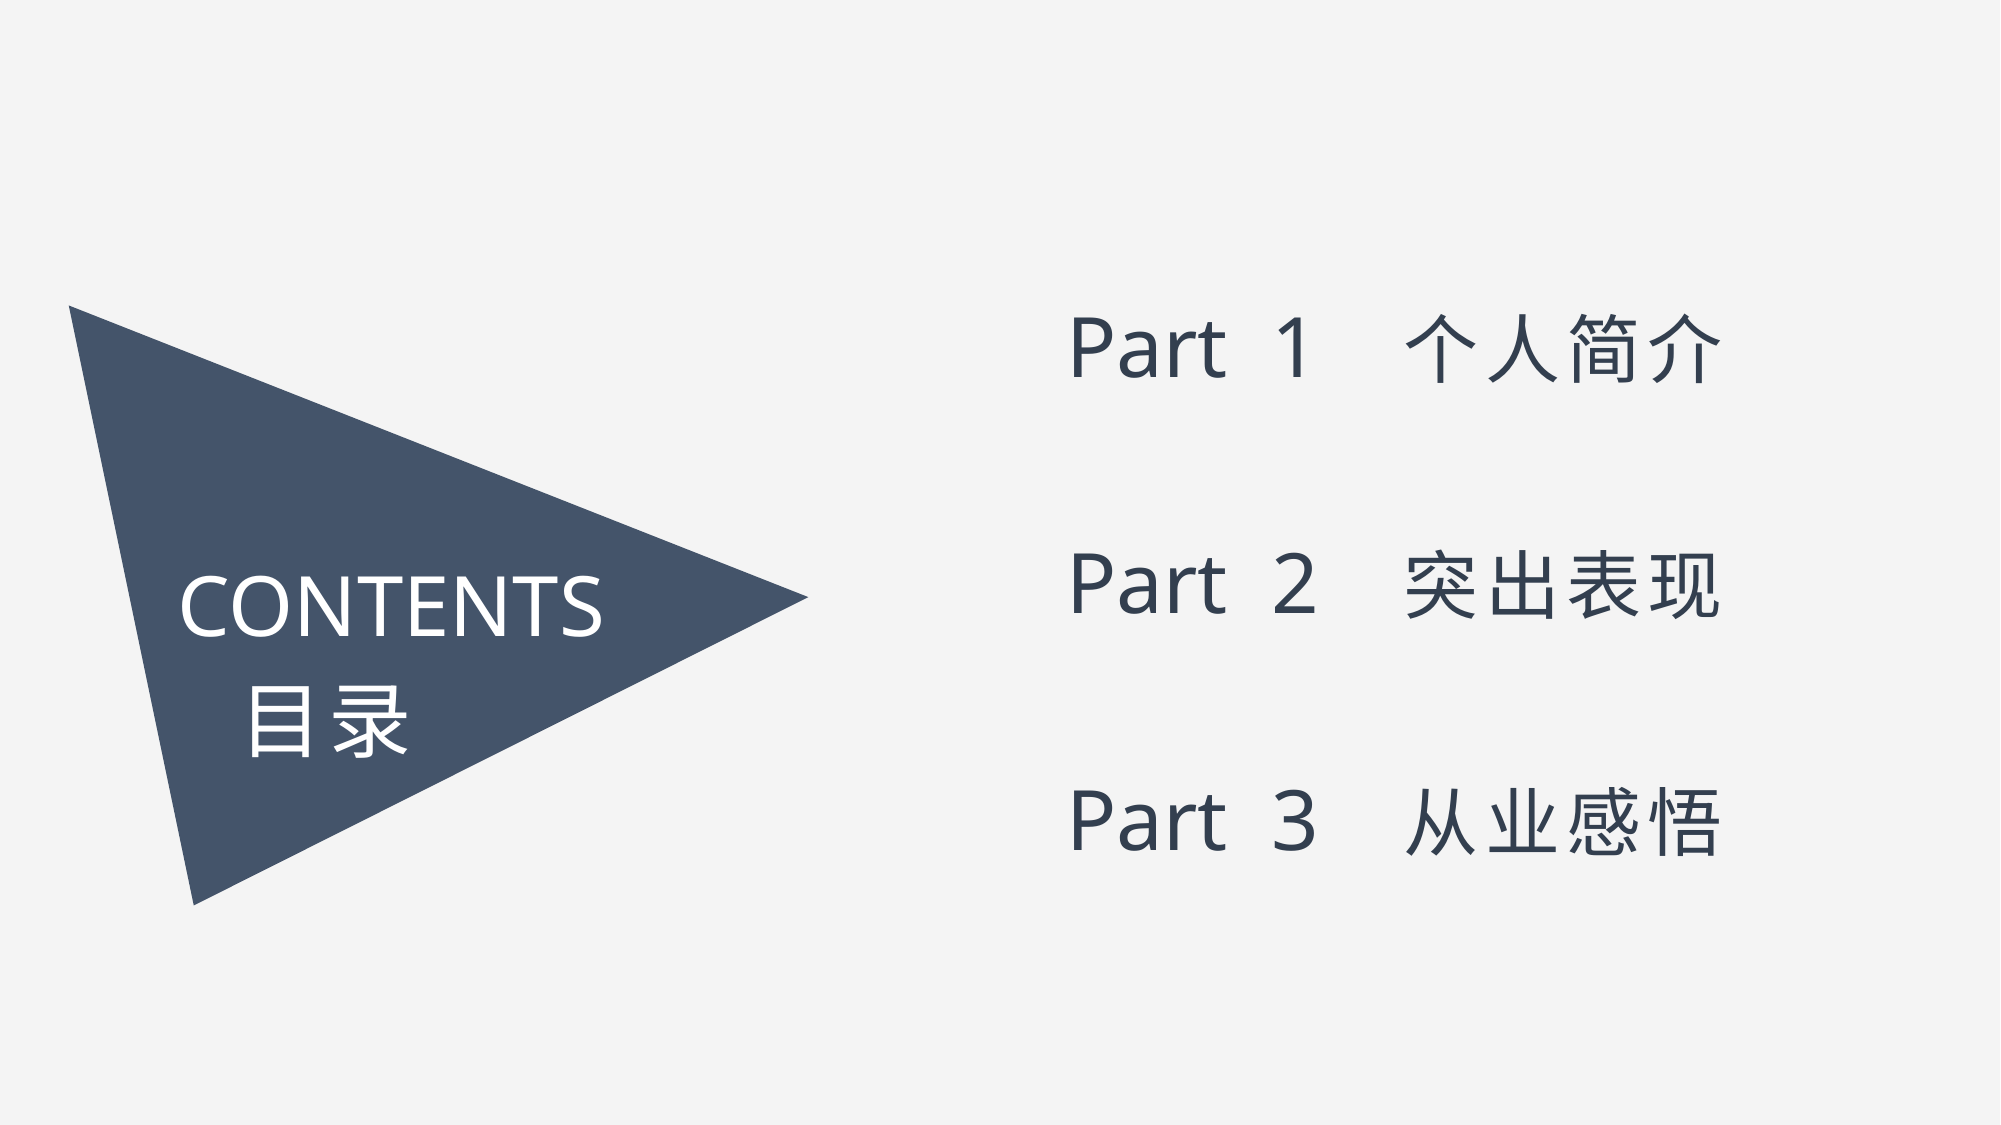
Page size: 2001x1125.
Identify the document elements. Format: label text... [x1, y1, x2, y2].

text_box 目录 [224, 661, 439, 776]
text_box Part 2 突出表现 [1051, 523, 1738, 638]
text_box [67, 303, 811, 907]
text_box Part 1 个人简介 [1051, 286, 1738, 402]
text_box CONTENTS [145, 545, 638, 661]
text_box Part 3 从业感悟 [1051, 759, 1738, 875]
